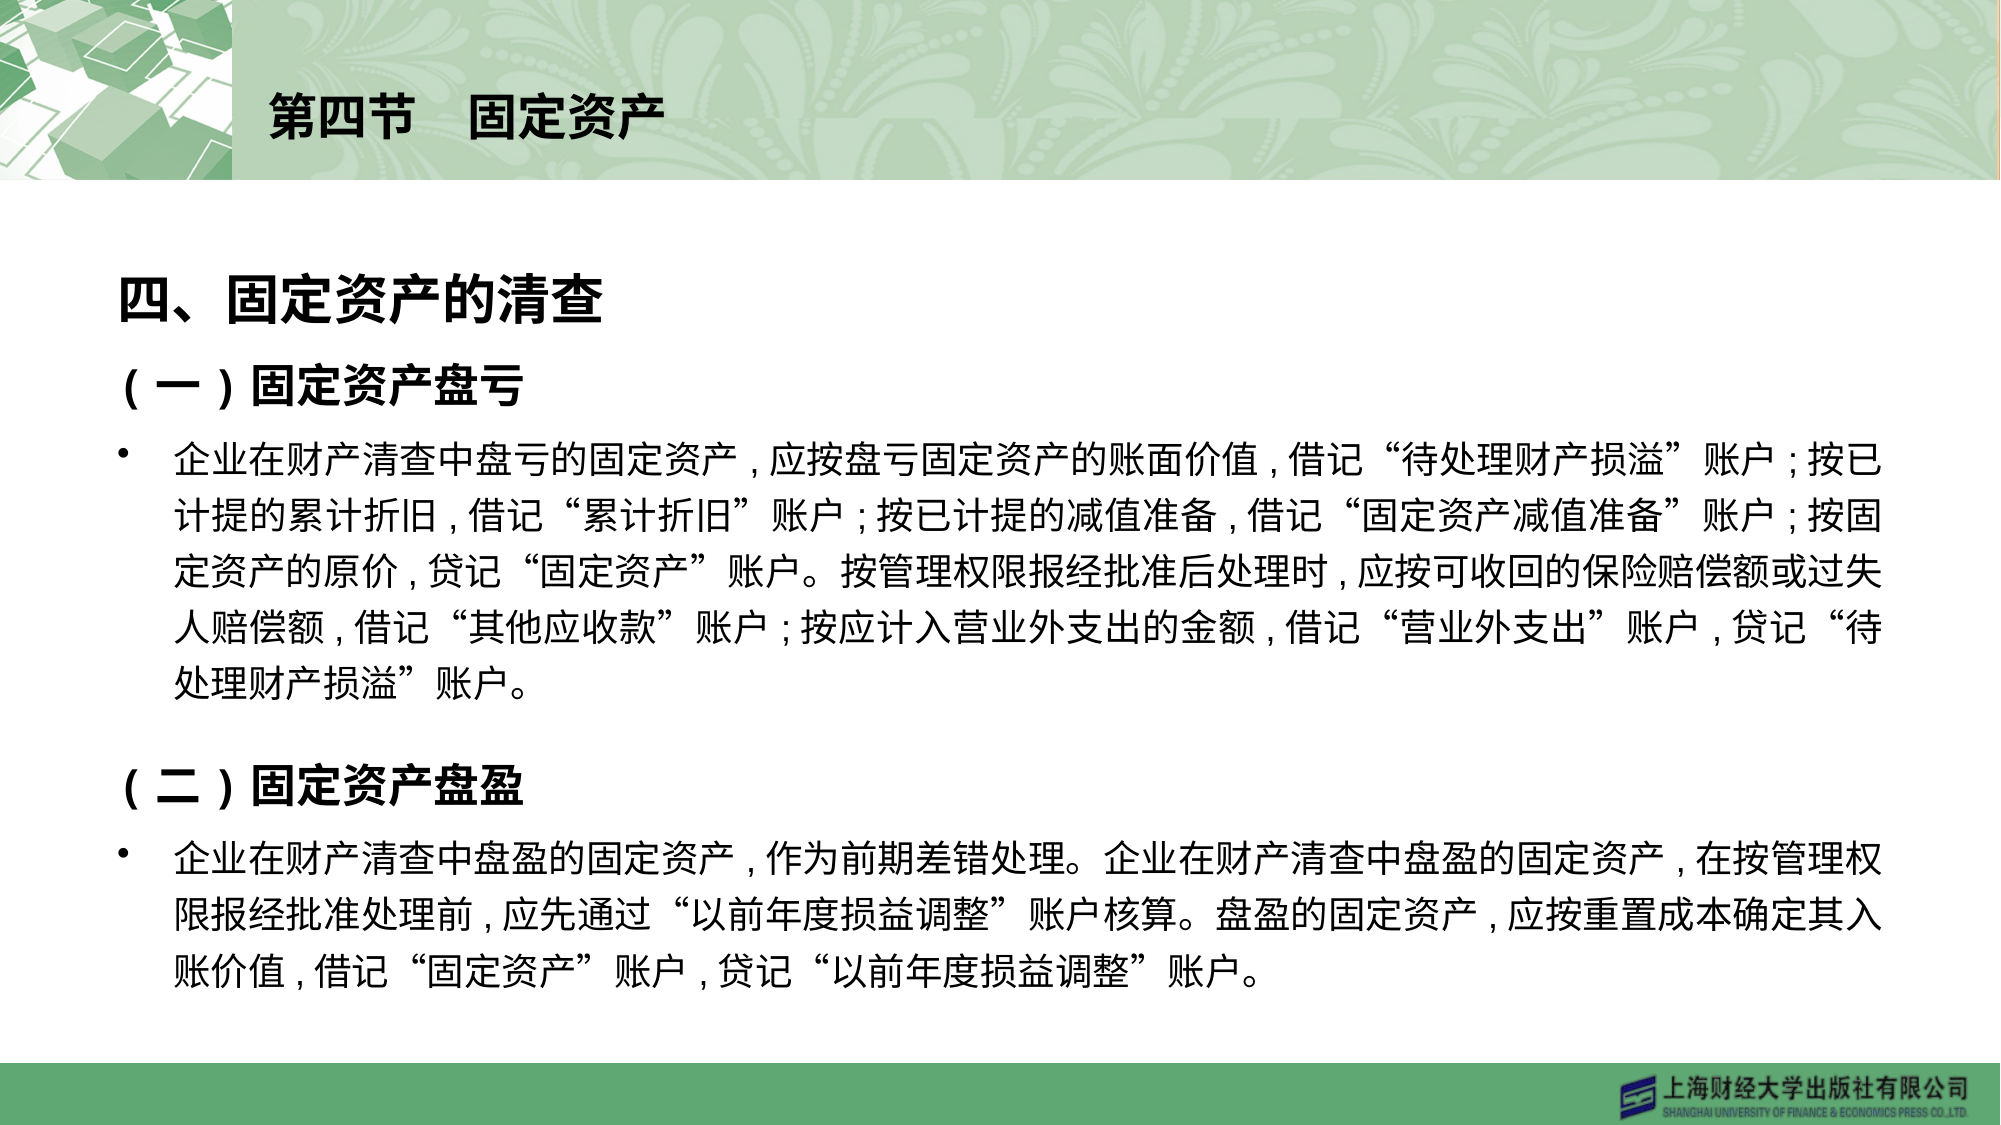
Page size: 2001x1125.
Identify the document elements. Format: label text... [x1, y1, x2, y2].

title 第四节 固定资产 [252, 64, 1609, 168]
picture [0, 0, 2001, 1125]
list 四、固定资产的清查 (一)固定资产盘亏 企业在财产清查中盘亏的固定资产,应按盘亏固定资产的账面价值,借记“待处理财产损溢”账户;按已计提的累计折旧,借记“累计折旧”账户;按已计提的减值准备,借记“固定资产减值准备”账户;按固定资产的原价,贷记“固定资产”账户。按管理权限报经批准后处理时,应按可收回的保险赔偿额或过失人赔偿额,借记“其他应收款”账户;按应计入营业外支出的金额,借记“营业外支出”账户,贷记“待处理财产损溢”账户。 (二)固定资产盘盈 企业在财产清查中盘盈的固定资产,作为前期差错处理。企业在财产清查中盘盈的固定资产,在按管理权限报经批准处理前,应先通过“以前年度损益调整”账户核算。盘盈的固定资产,应按重置成本确定其入账价值,借记“固定资产”账户,贷记“以前年度损益调整”账户。 [102, 241, 1898, 1065]
